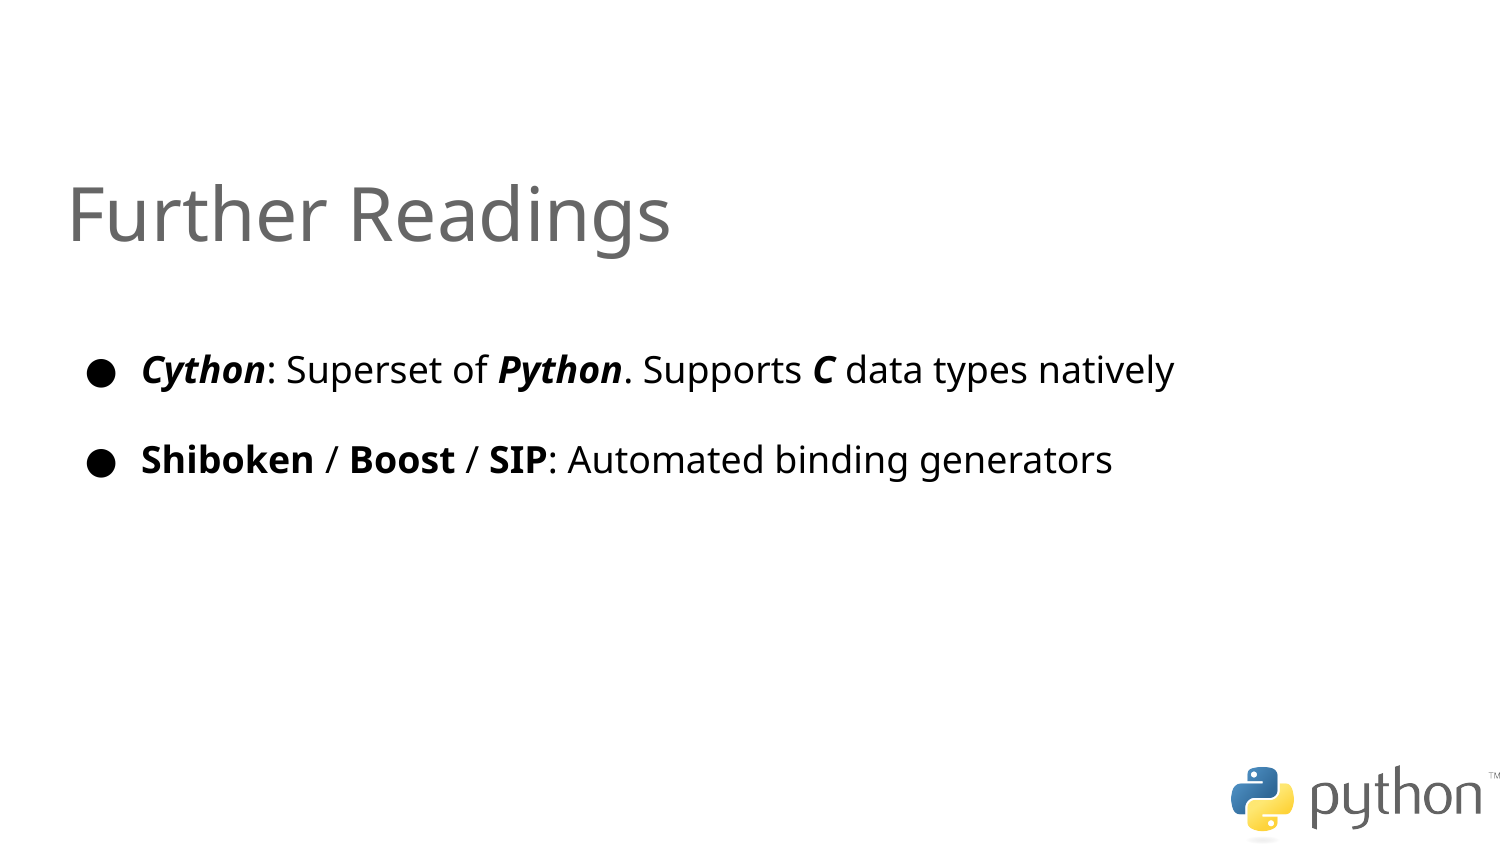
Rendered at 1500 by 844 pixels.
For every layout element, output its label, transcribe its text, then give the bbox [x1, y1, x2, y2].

subtitle Further Readings Cython: Superset of Python. Supports C data types natively Shiboken / Boost / SIP: Automated binding generators [51, 61, 1449, 814]
picture [1230, 765, 1500, 844]
